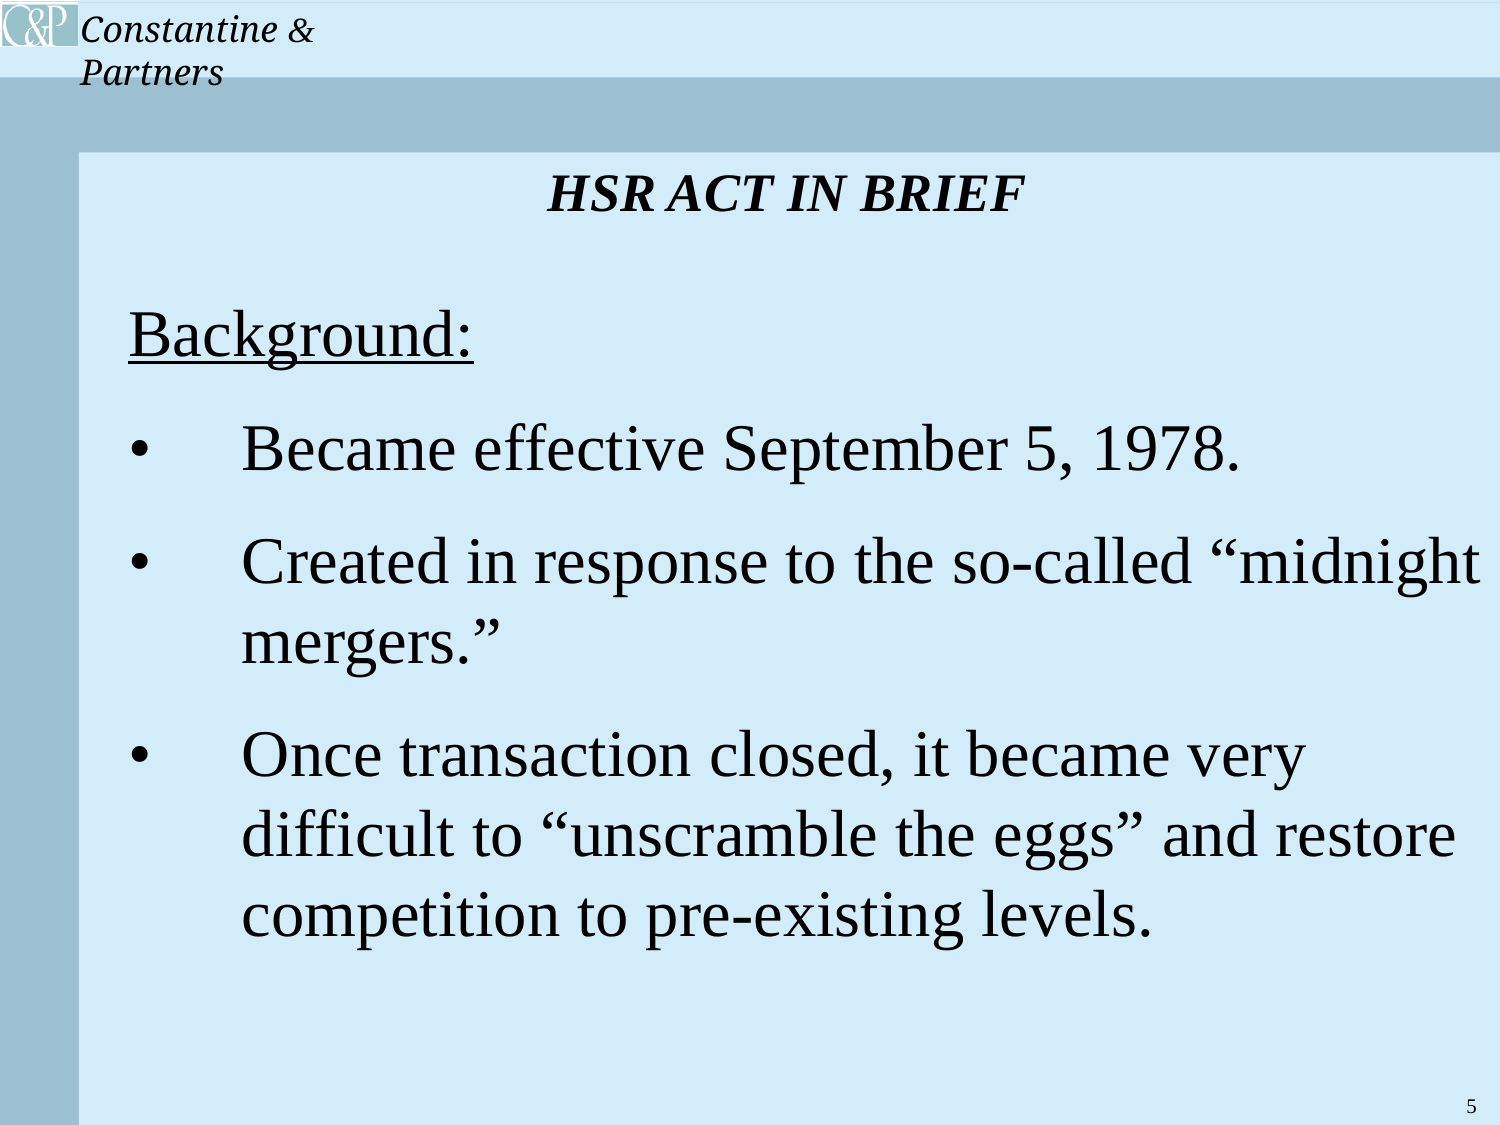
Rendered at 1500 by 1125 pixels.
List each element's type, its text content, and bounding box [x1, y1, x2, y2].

text_box Background: • Became effective September 5, 1978. • Created in response to the so-called “midnight mergers.” • Once transaction closed, it became very difficult to “unscramble the eggs” and restore competition to pre-existing levels. [74, 282, 1500, 958]
text_box HSR ACT IN BRIEF [74, 149, 1500, 230]
